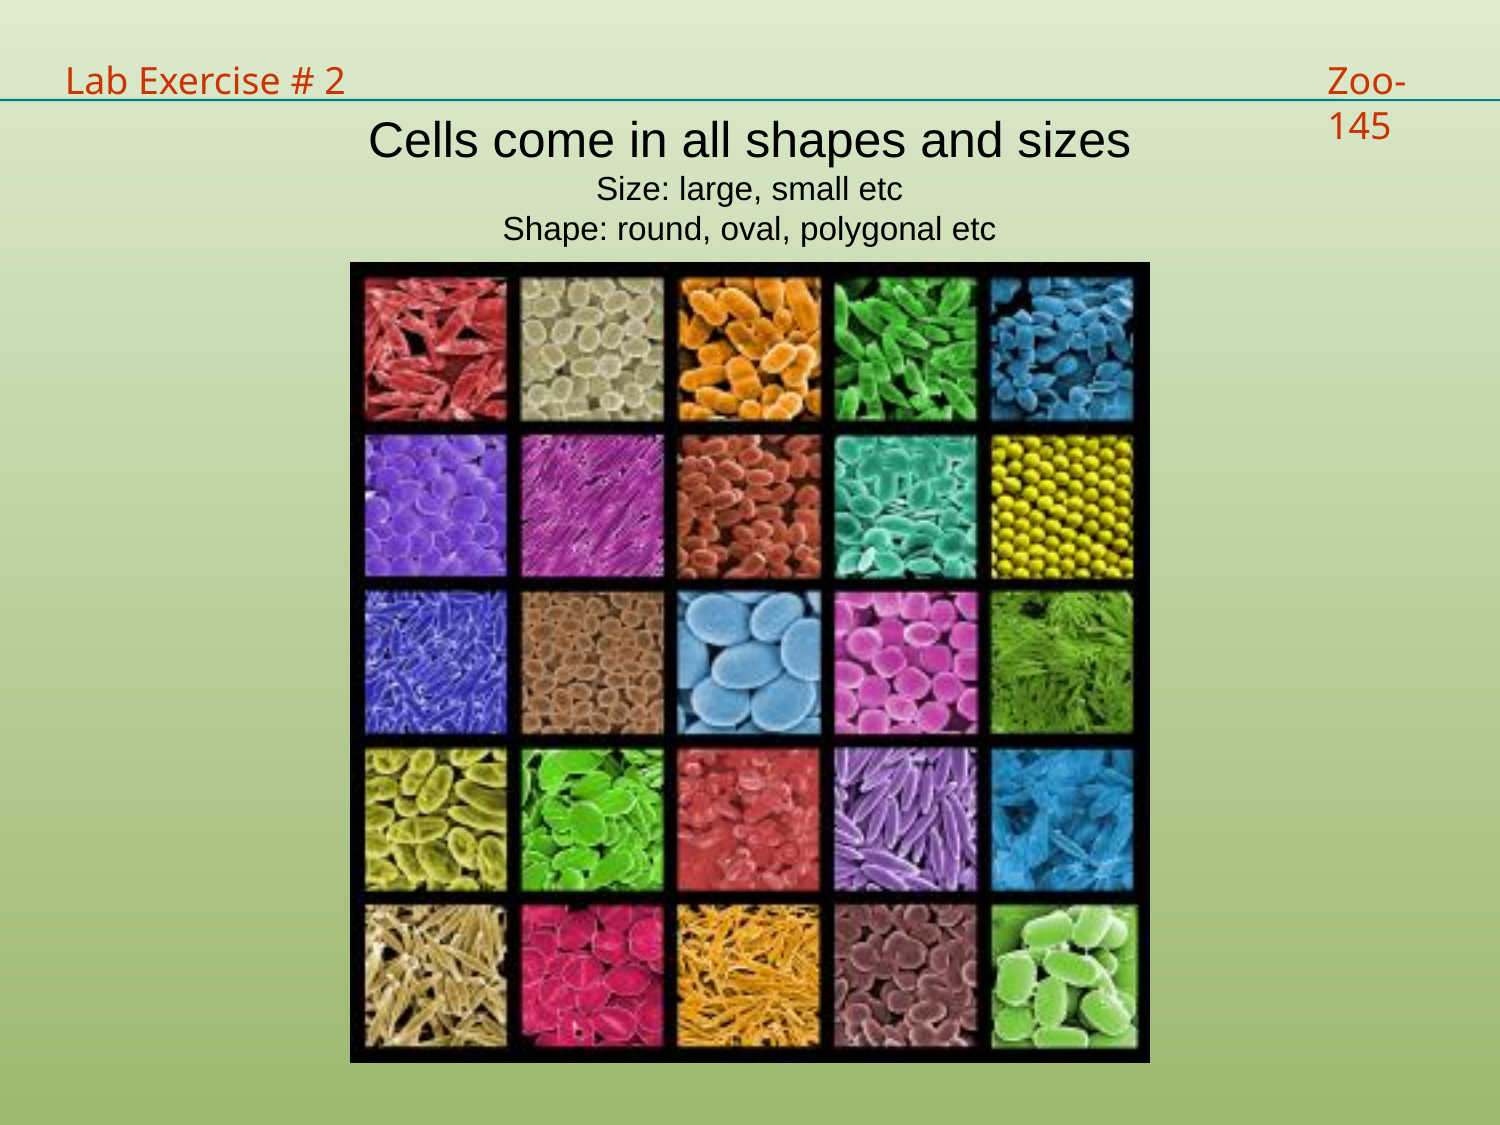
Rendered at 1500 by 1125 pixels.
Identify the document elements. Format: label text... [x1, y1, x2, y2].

picture [349, 262, 1151, 1063]
text_box Cells come in all shapes and sizes Size: large, small etc Shape: round, oval, polygonal etc [74, 119, 1425, 288]
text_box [0, 49, 1500, 111]
